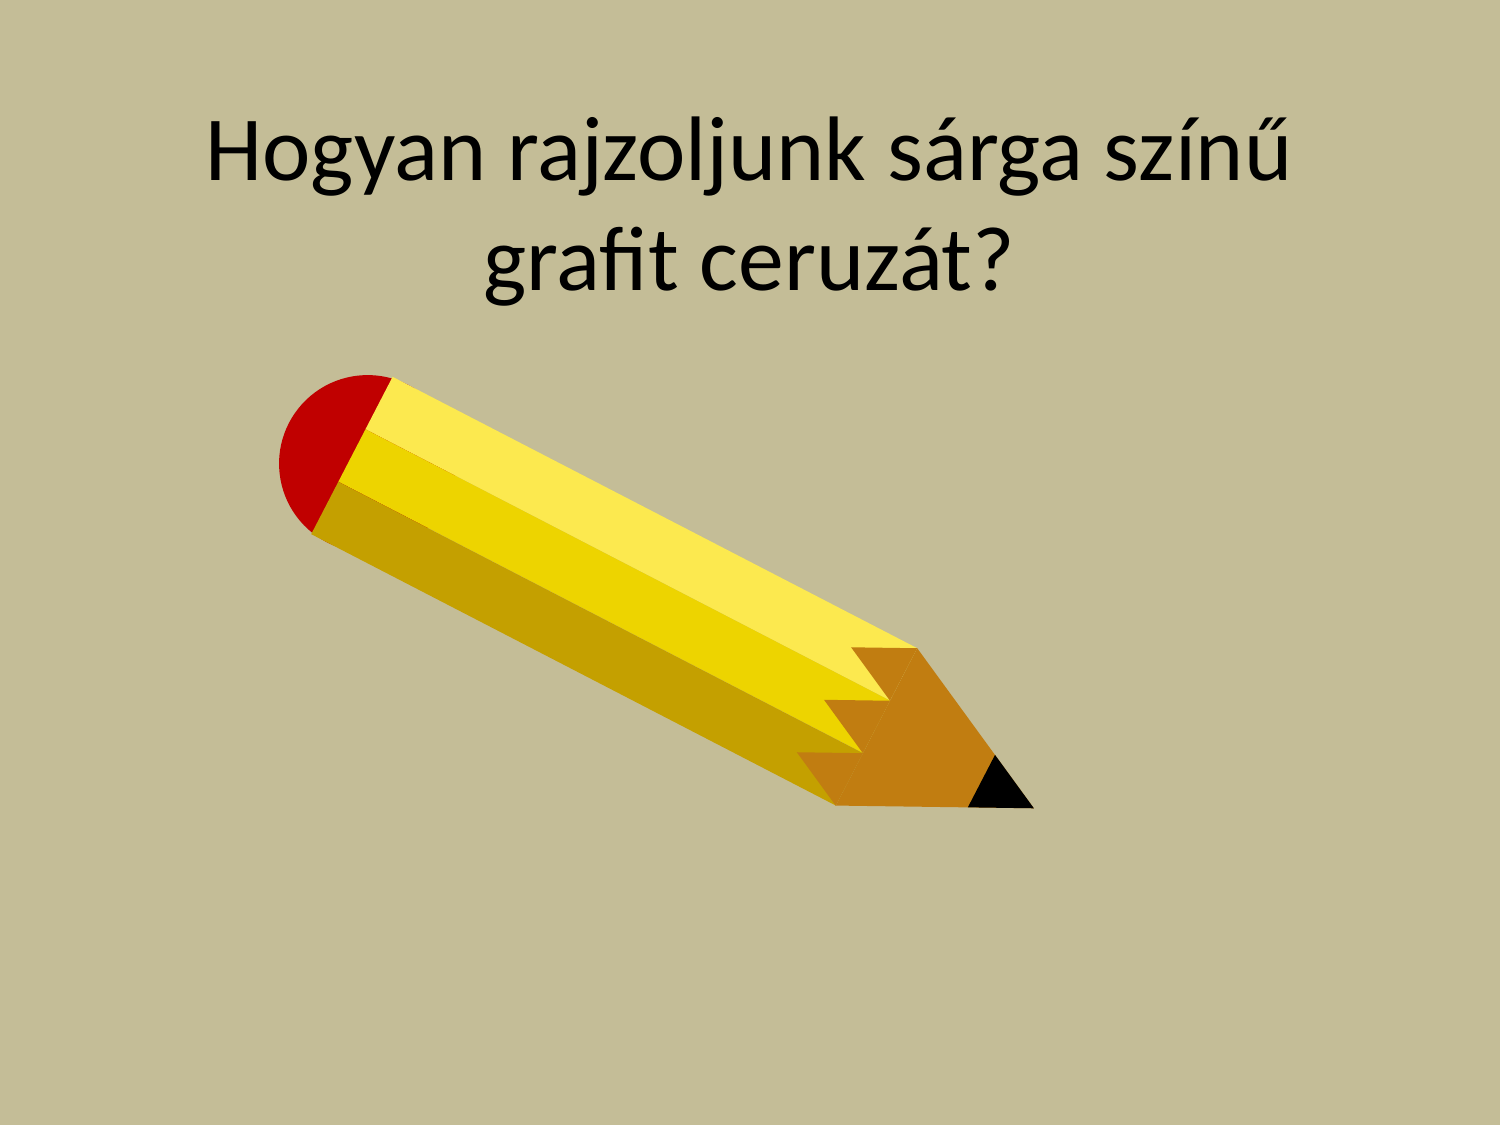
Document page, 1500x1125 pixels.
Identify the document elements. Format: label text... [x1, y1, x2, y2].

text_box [241, 526, 1081, 705]
title Hogyan rajzoljunk sárga színű grafit ceruzát? [112, 78, 1388, 320]
